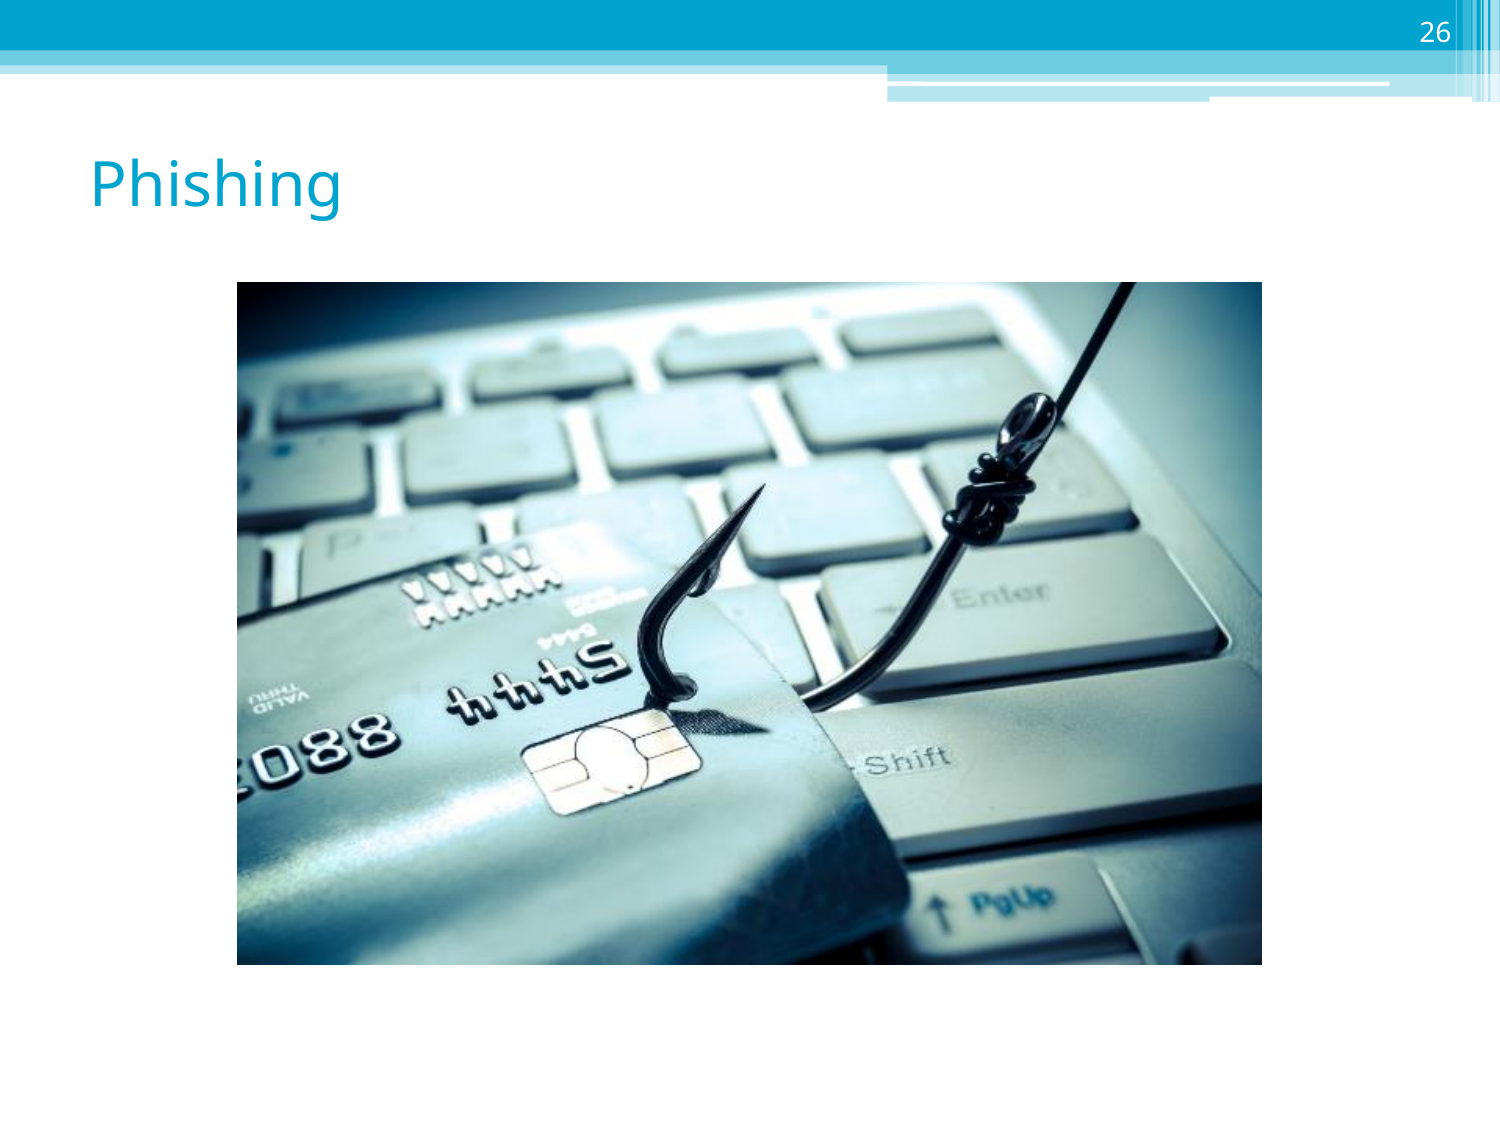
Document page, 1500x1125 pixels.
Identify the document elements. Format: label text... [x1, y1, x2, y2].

slide_number 26 [1341, 0, 1466, 61]
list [237, 282, 1262, 965]
title Phishing [75, 94, 1425, 269]
